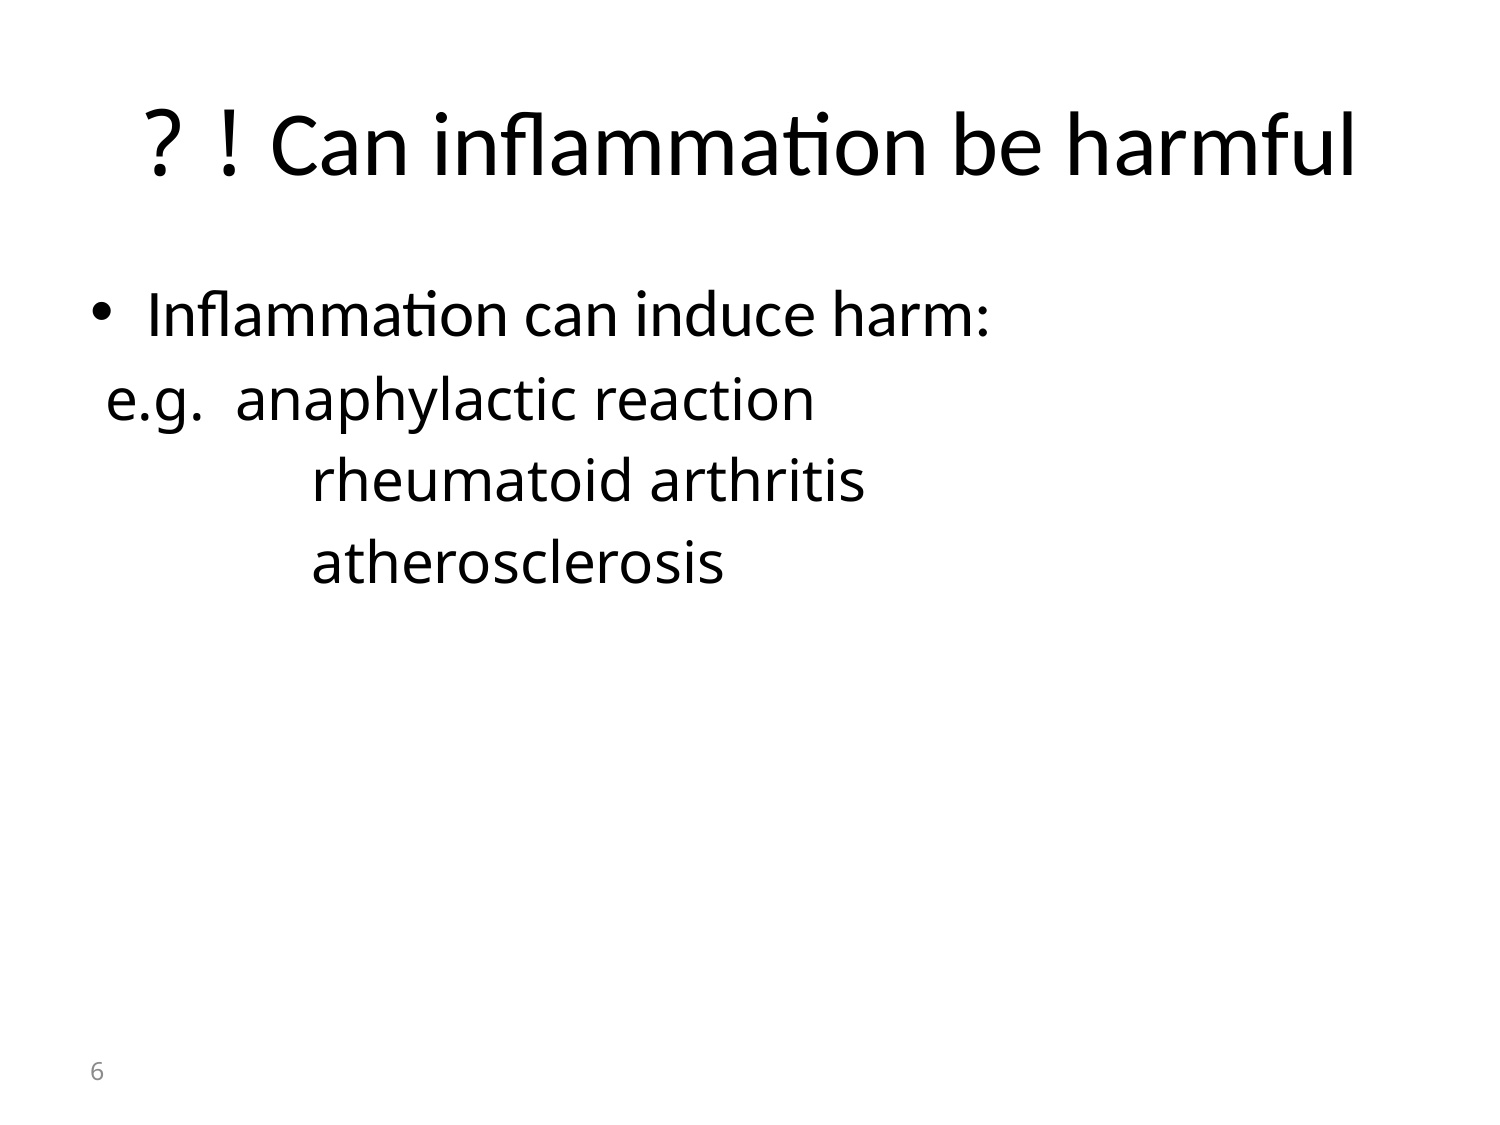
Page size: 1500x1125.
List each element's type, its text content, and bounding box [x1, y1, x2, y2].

slide_number 6 [75, 1042, 425, 1103]
list Inflammation can induce harm: e.g. anaphylactic reaction rheumatoid arthritis atherosclerosis [75, 262, 1425, 1005]
title Can inflammation be harmful ! ? [75, 45, 1425, 233]
